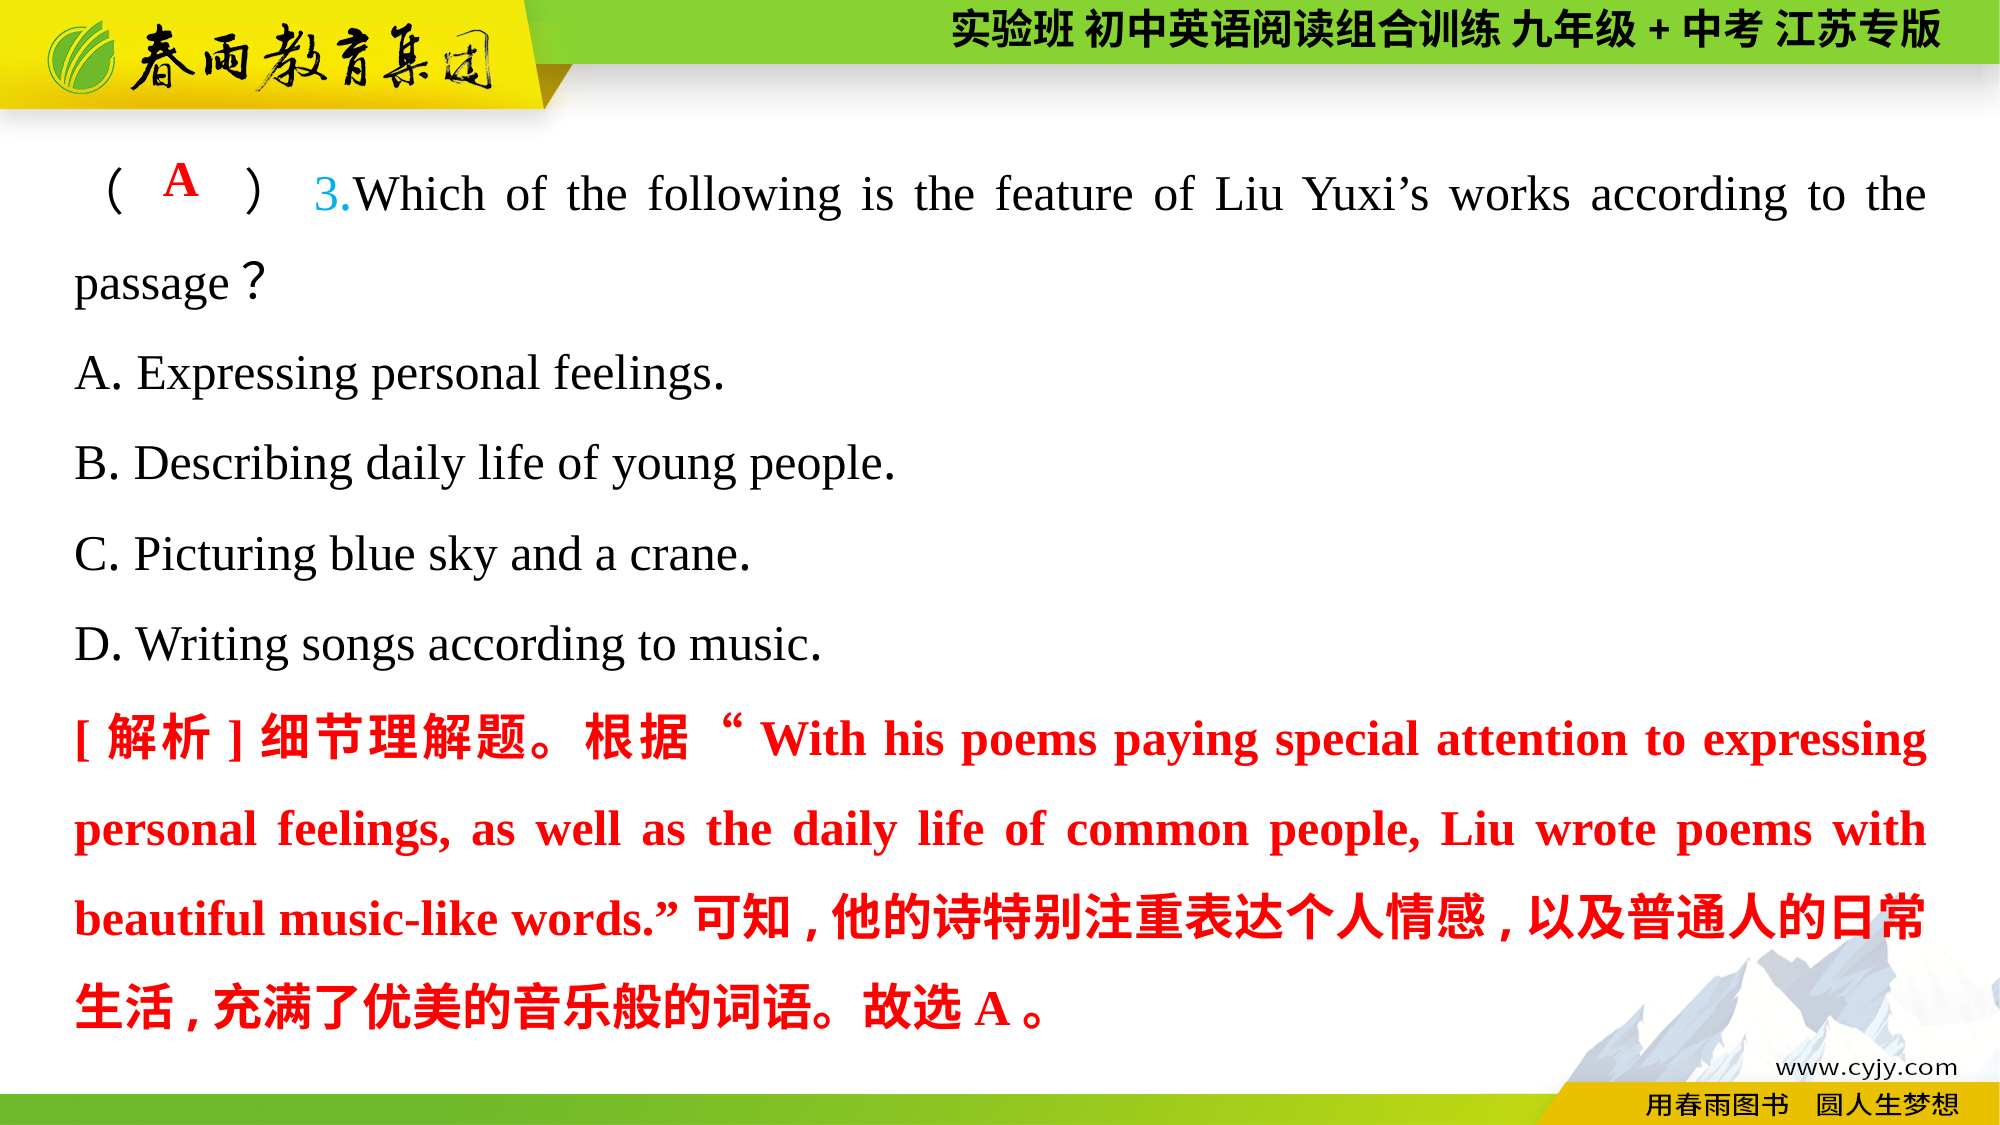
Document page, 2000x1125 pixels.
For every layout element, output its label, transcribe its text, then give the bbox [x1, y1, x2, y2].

text_box A [148, 138, 214, 214]
text_box [解析]细节理解题。根据“With his poems paying special attention to expressing personal feelings, as well as the daily life of common people, Liu wrote poems with beautiful music-like words.”可知,他的诗特别注重表达个人情感,以及普通人的日常生活,充满了优美的音乐般的词语。故选A。 [59, 667, 1944, 1043]
picture [0, 0, 2000, 1125]
list （ ）3.Which of the following is the feature of Liu Yuxi’s works according to the passage？ A. Expressing personal feelings. B. Describing daily life of young people. C. Picturing blue sky and a crane. D. Writing songs according to music. [59, 122, 1944, 667]
